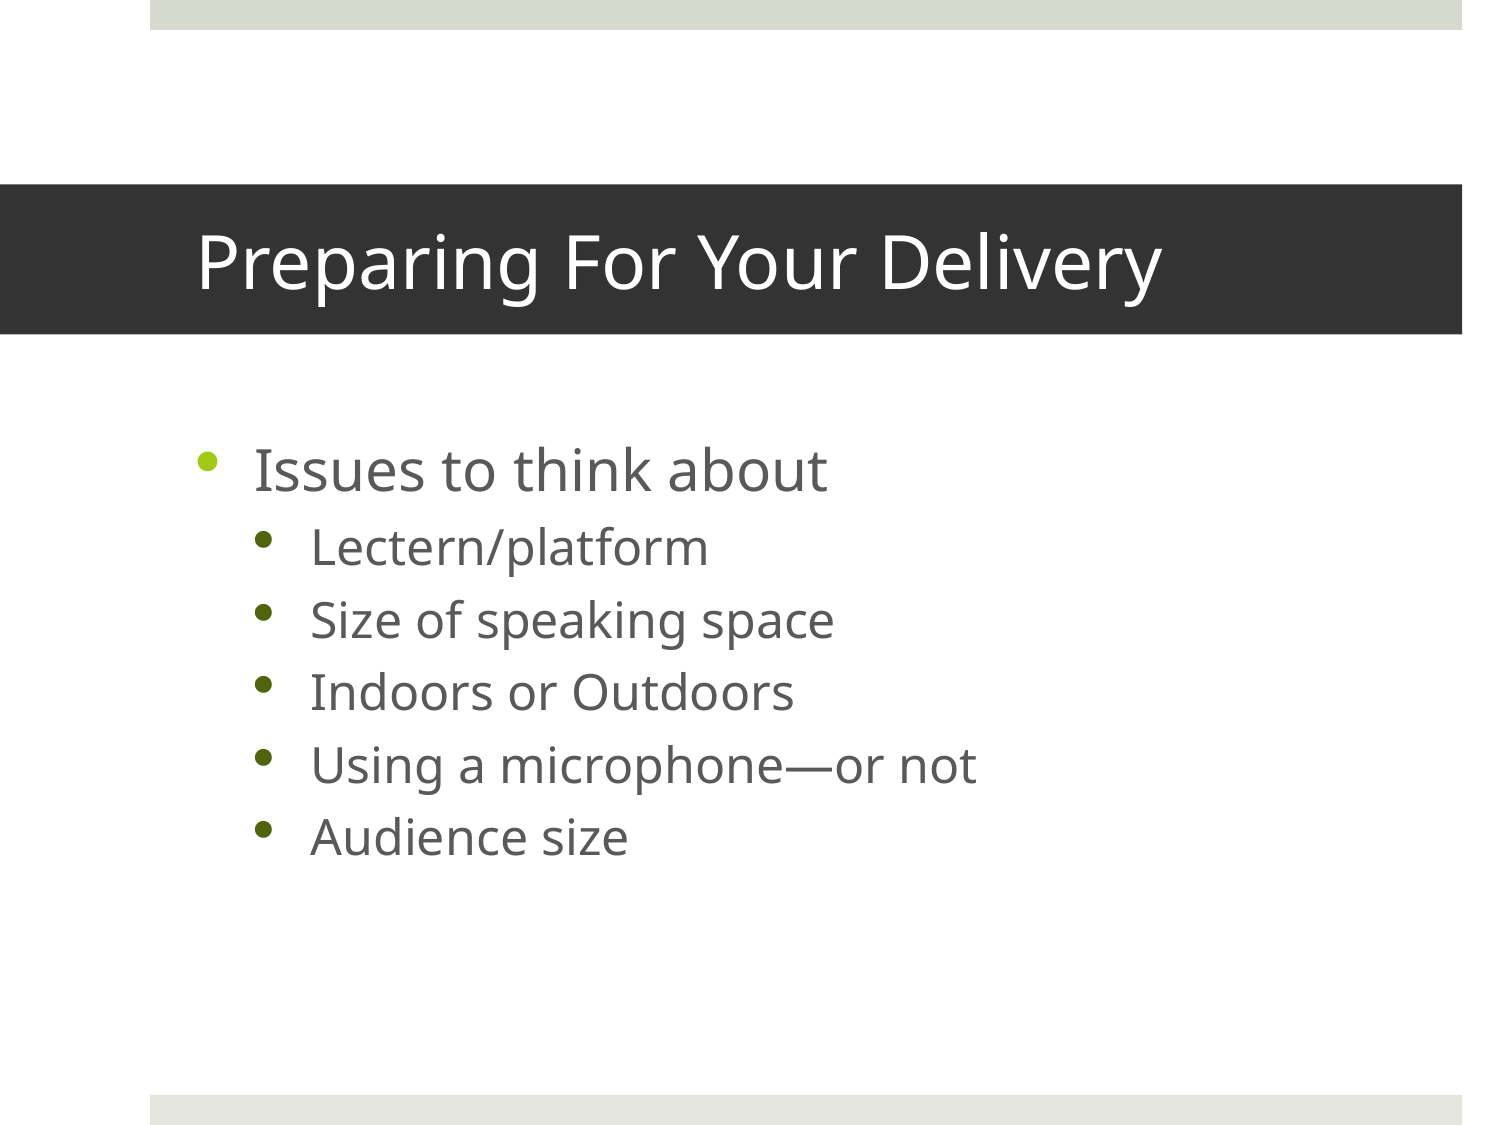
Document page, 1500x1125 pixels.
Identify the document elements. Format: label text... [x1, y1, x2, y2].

title Preparing For Your Delivery [0, 184, 1463, 335]
list Issues to think about Lectern/platform Size of speaking space Indoors or Outdoors Using a microphone—or not Audience size [182, 425, 1432, 1028]
